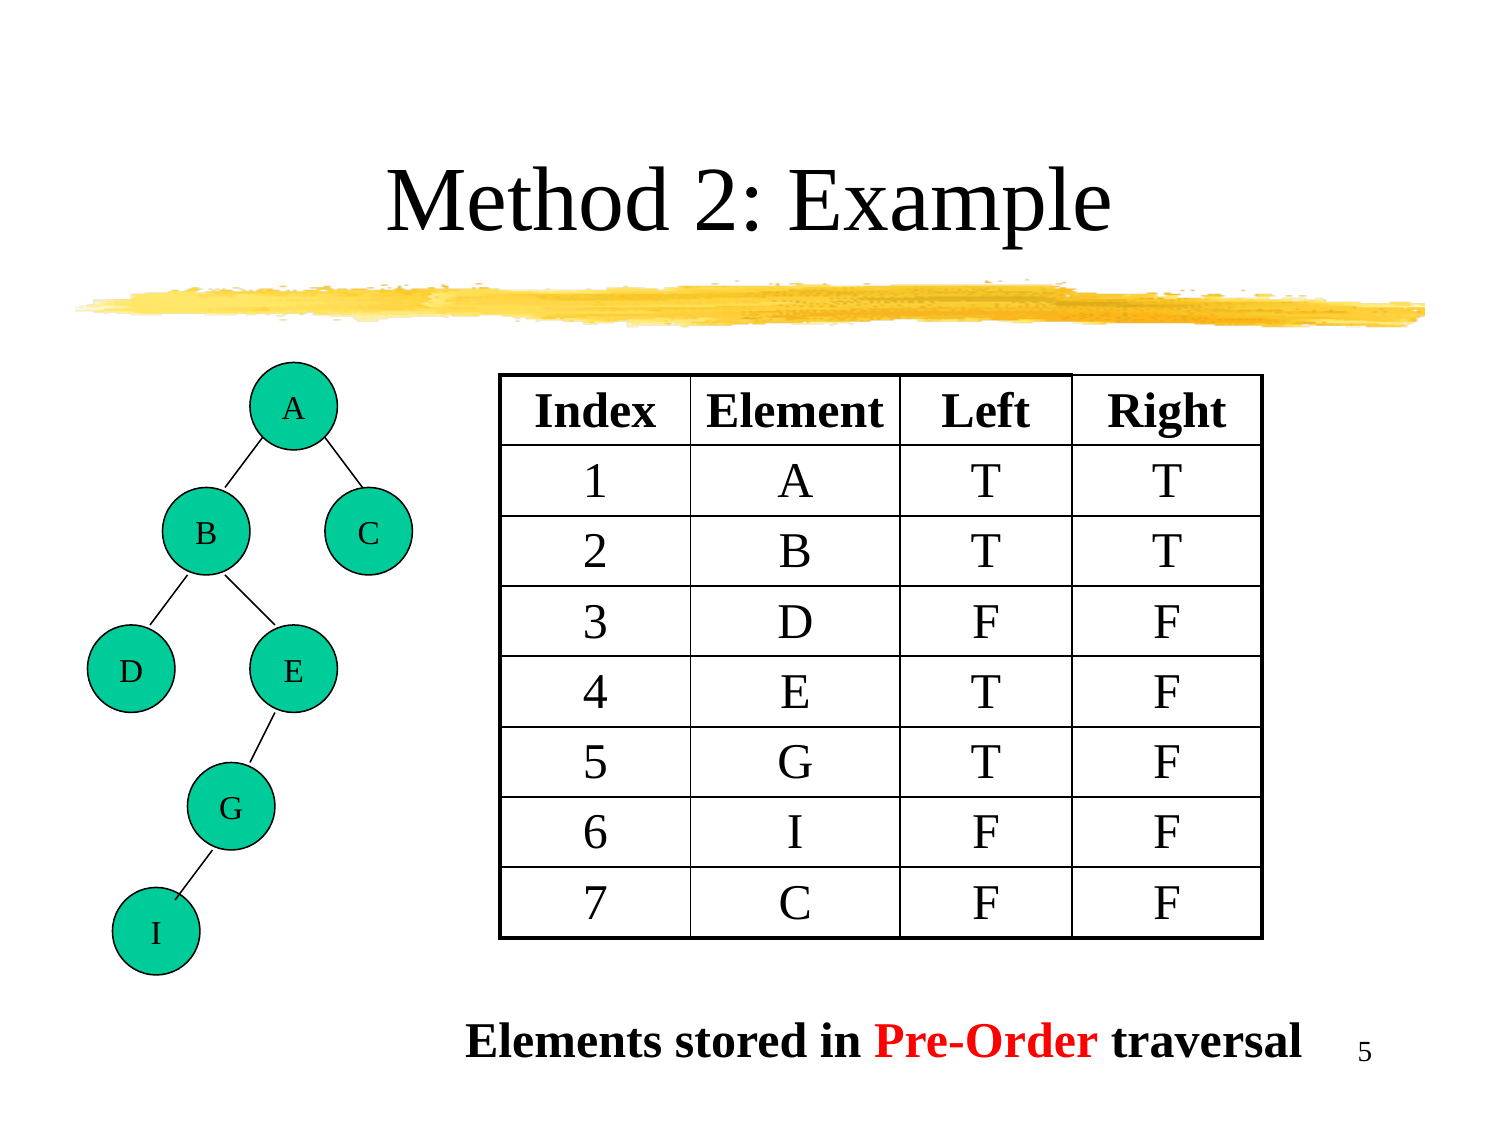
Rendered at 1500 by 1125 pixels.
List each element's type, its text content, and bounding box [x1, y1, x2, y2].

table_cell 5 [502, 728, 690, 796]
table_cell G [691, 728, 899, 796]
table_cell F [901, 587, 1071, 655]
slide_number 5 [1074, 1024, 1388, 1101]
text_box Elements stored in Pre-Order traversal [450, 999, 1318, 1075]
table_cell T [901, 517, 1071, 585]
table_cell T [1073, 517, 1260, 585]
table_cell F [1073, 728, 1260, 796]
table_cell 1 [502, 446, 690, 515]
table_cell 6 [502, 798, 690, 866]
table_cell 4 [502, 657, 690, 726]
table_cell T [901, 728, 1071, 796]
table_cell F [1073, 798, 1260, 866]
table_cell T [1073, 446, 1260, 515]
table_header Index [502, 377, 690, 444]
table_header Right [1073, 376, 1260, 444]
table_cell D [691, 587, 899, 655]
table_cell 2 [502, 517, 690, 585]
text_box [87, 362, 413, 976]
table_cell F [1073, 868, 1260, 936]
table_cell B [691, 517, 899, 585]
table_cell 7 [502, 868, 690, 936]
table_header Left [901, 377, 1071, 444]
table_cell E [691, 657, 899, 726]
table_cell A [691, 446, 899, 515]
table_cell F [901, 868, 1071, 936]
table_header Element [691, 377, 899, 444]
picture [75, 274, 1425, 338]
table_cell F [1073, 657, 1260, 726]
table_cell C [691, 868, 899, 936]
title Method 2: Example [112, 99, 1388, 288]
table_cell T [901, 657, 1071, 726]
table_cell F [1073, 587, 1260, 655]
table_cell 3 [502, 587, 690, 655]
table_cell F [901, 798, 1071, 866]
table_cell I [691, 798, 899, 866]
table_cell T [901, 446, 1071, 515]
